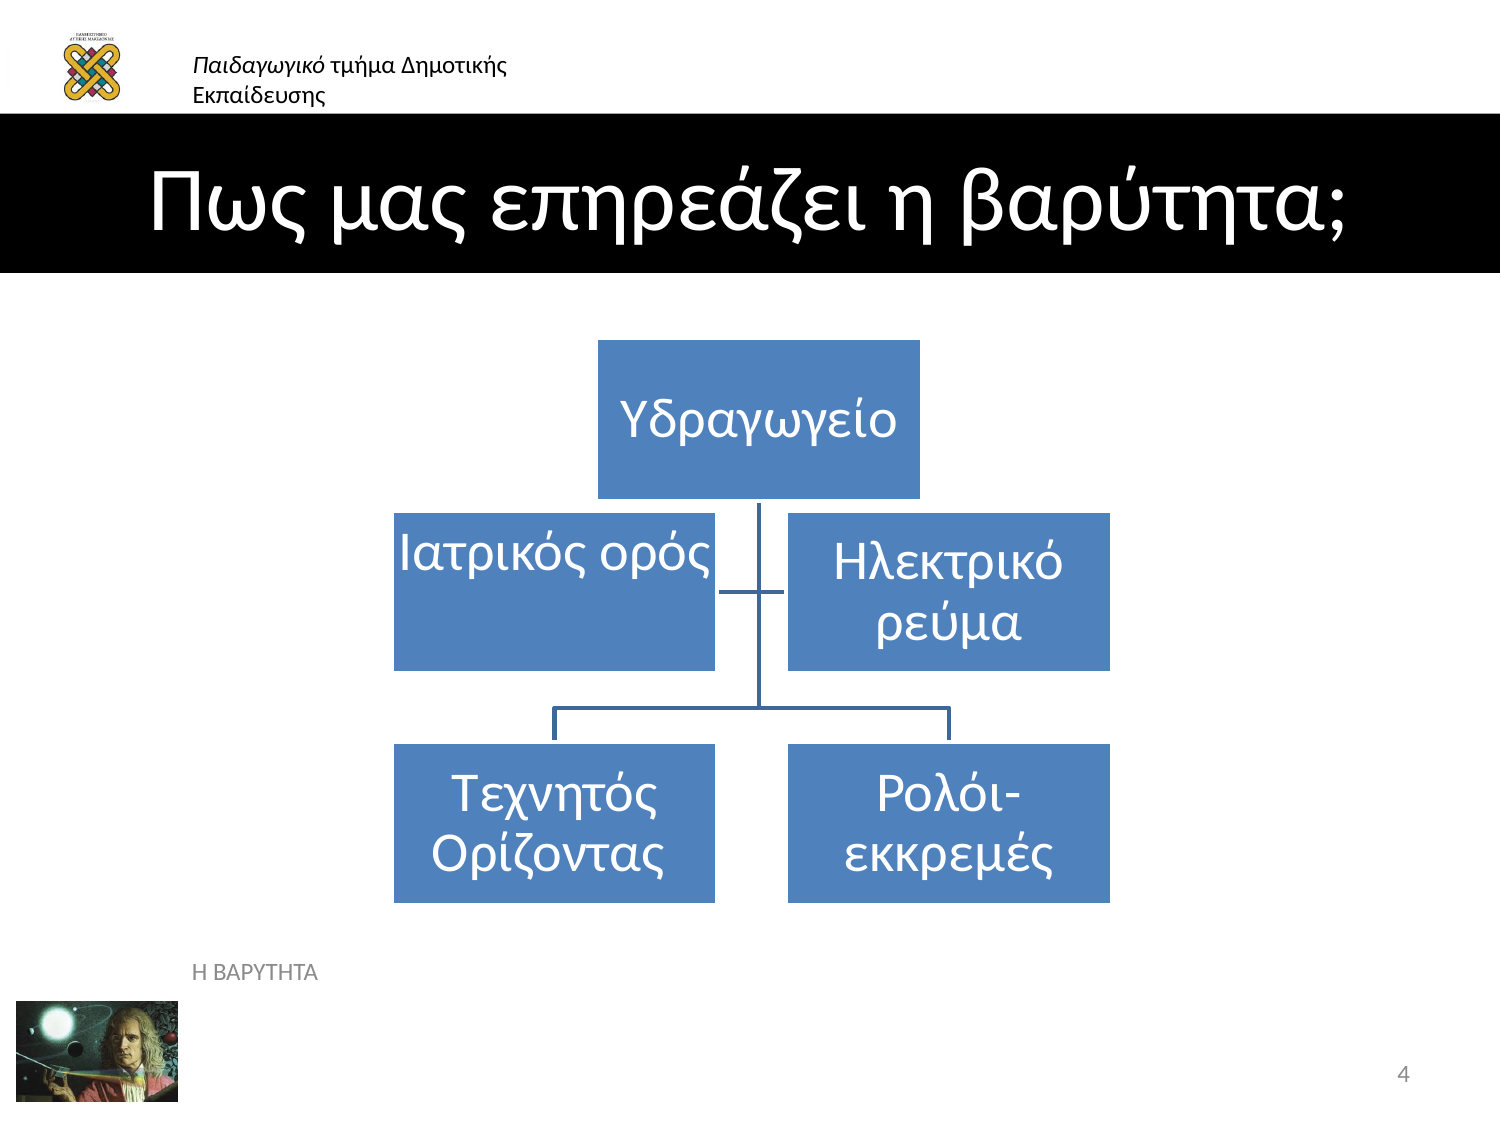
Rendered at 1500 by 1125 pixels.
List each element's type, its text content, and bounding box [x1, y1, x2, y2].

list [76, 278, 1427, 906]
slide_number 4 [1074, 1042, 1425, 1103]
picture [5, 19, 178, 113]
picture [16, 1001, 178, 1102]
footer Η ΒΑΡΥΤΗΤΑ [17, 940, 493, 1001]
title Πως μας επηρεάζει η βαρύτητα; [0, 113, 1500, 273]
